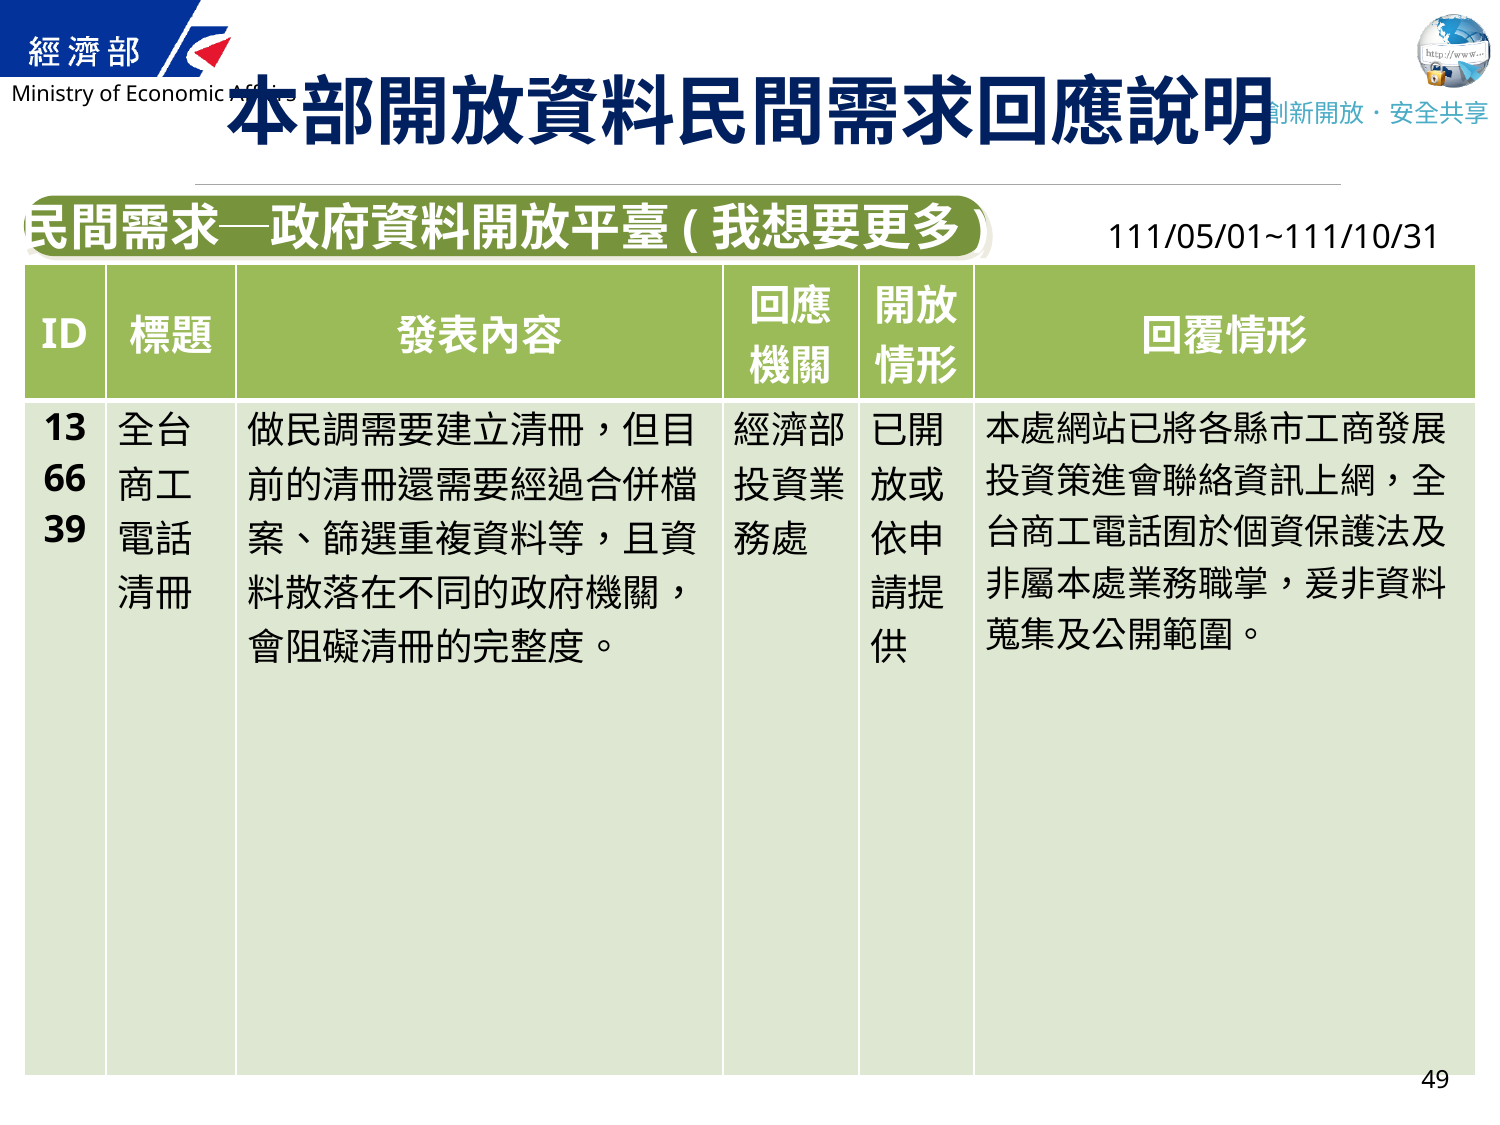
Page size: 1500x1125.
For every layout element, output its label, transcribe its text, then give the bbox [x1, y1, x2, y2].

picture [1411, 10, 1495, 90]
table_cell 本處網站已將各縣市工商發展投資策進會聯絡資訊上網，全台商工電話囿於個資保護法及非屬本處業務職掌，爰非資料蒐集及公開範圍。 [975, 403, 1475, 1075]
text_box 民間需求─政府資料開放平臺(我想要更多) [23, 195, 987, 257]
table_cell 全台商工電話清冊 [107, 403, 235, 1075]
table_header 標題 [107, 265, 235, 398]
table_header 回應 機關 [724, 265, 858, 398]
table_header 發表內容 [237, 265, 722, 398]
table_cell 136639 [25, 403, 105, 1075]
table_header 開放 情形 [860, 265, 973, 398]
title 本部開放資料民間需求回應說明 [75, 45, 1425, 173]
text_box 111/05/01~111/10/31 [1092, 208, 1477, 263]
table_header 回覆情形 [975, 265, 1475, 398]
table_cell 已開放或依申請提供 [860, 403, 973, 1075]
table_cell 做民調需要建立清冊，但目前的清冊還需要經過合併檔案、篩選重複資料等，且資料散落在不同的政府機關，會阻礙清冊的完整度。 [237, 403, 722, 1075]
table_header ID [25, 265, 105, 398]
table_cell 經濟部投資業務處 [724, 403, 858, 1075]
picture [0, 0, 231, 77]
slide_number 49 [1114, 1050, 1465, 1111]
